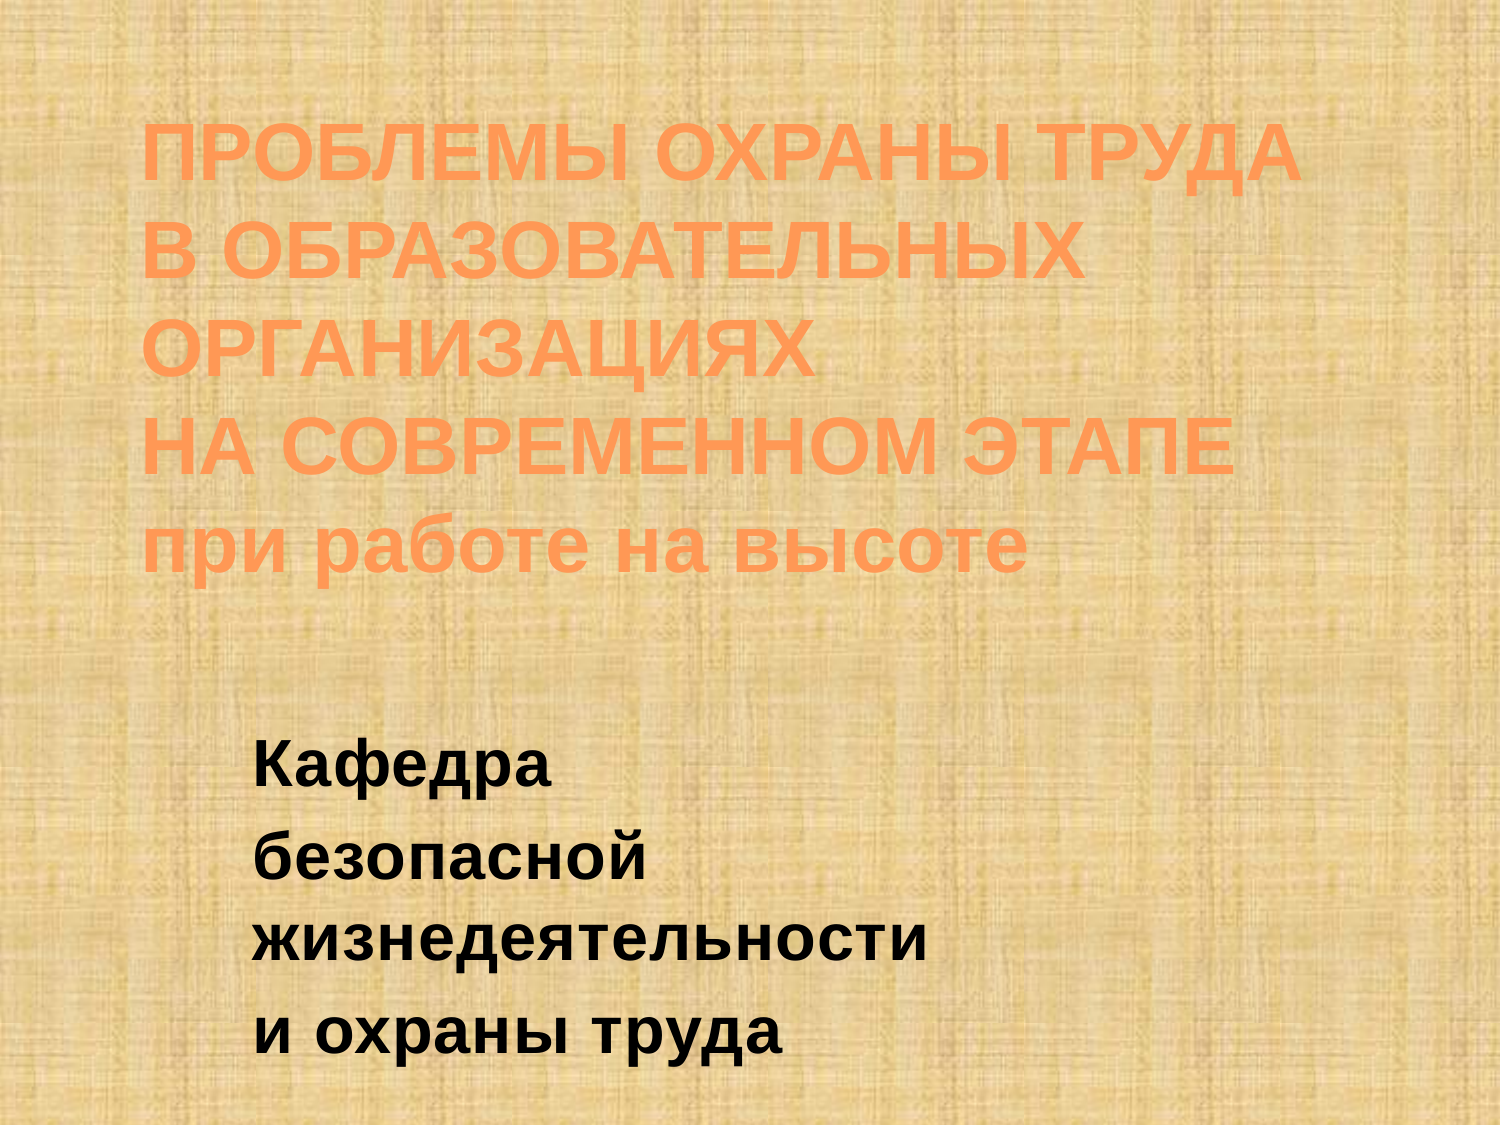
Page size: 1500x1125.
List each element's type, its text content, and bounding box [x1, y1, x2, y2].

picture [0, 0, 1500, 1125]
subtitle Кафедра безопасной жизнедеятельности и охраны труда [237, 712, 1363, 1000]
title ПРОБЛЕМЫ ОХРАНЫ ТРУДА В ОБРАЗОВАТЕЛЬНЫХ ОРГАНИЗАЦИЯХ НА СОВРЕМЕННОМ ЭТАПЕ при работе на высоте [125, 87, 1400, 600]
